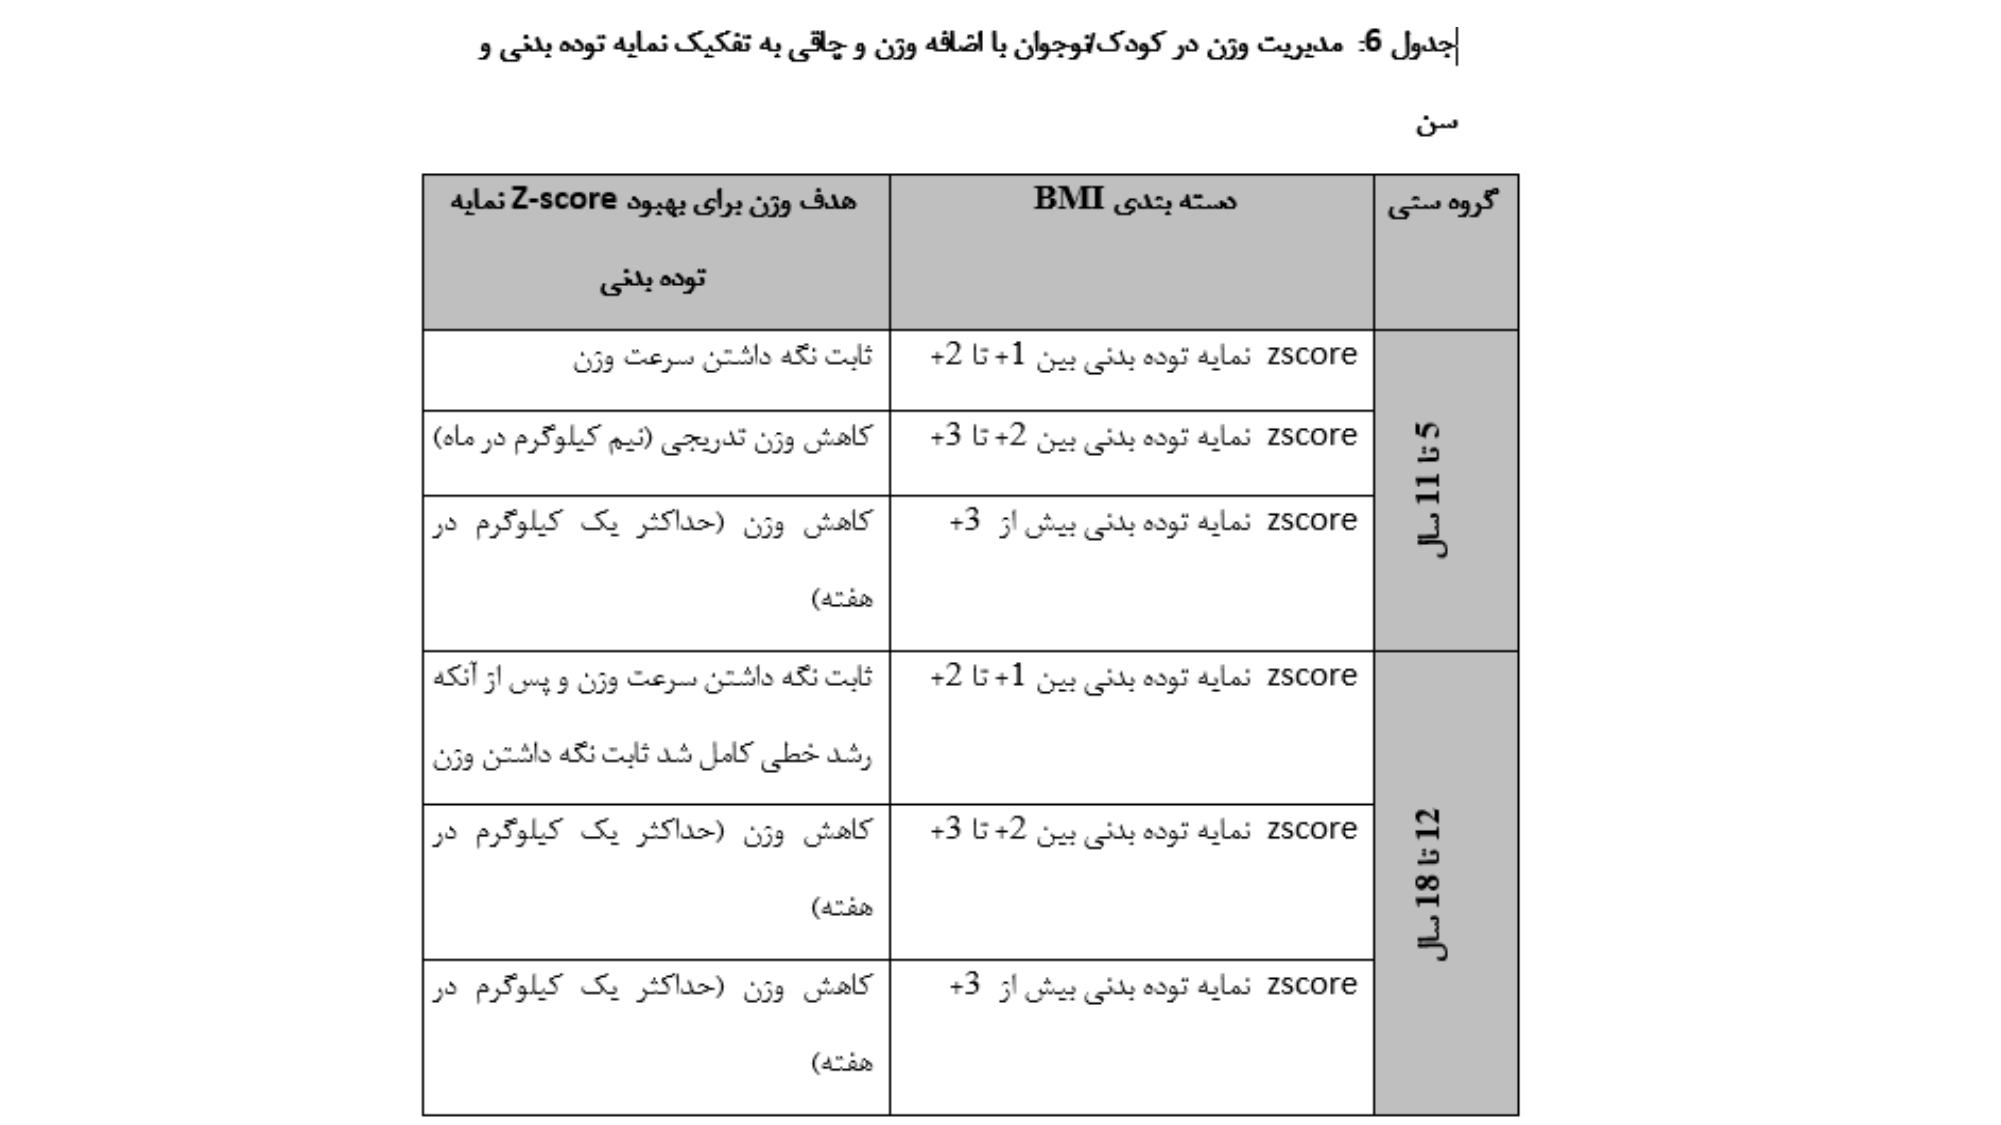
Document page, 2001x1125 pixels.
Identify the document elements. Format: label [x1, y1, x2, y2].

picture [414, 27, 1535, 1121]
